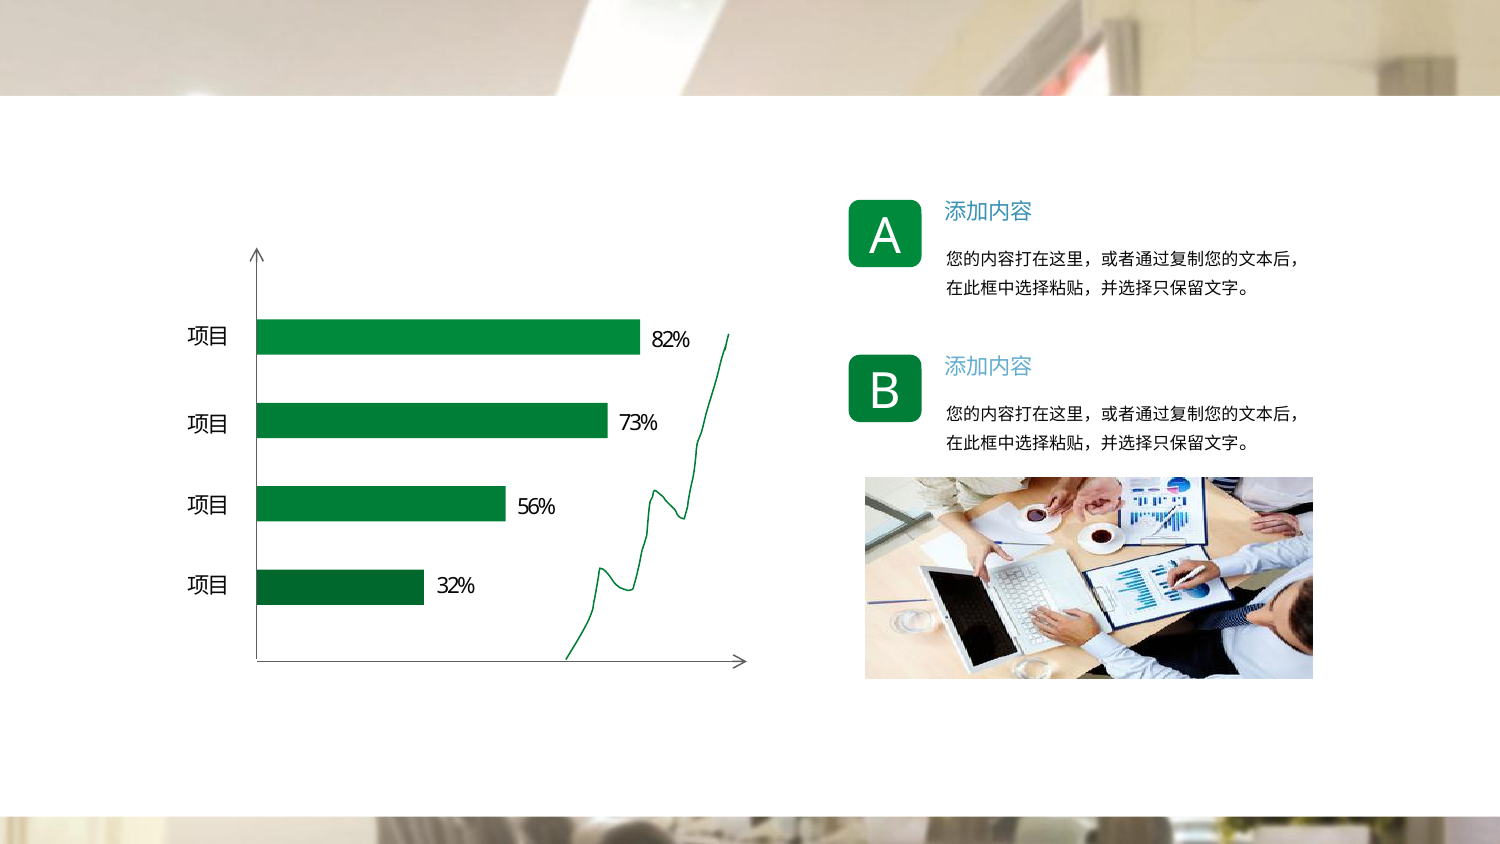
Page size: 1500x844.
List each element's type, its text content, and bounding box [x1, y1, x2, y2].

text_box 您的内容打在这里，或者通过复制您的文本后，在此框中选择粘贴，并选择只保留文字。 [934, 391, 1335, 459]
text_box A [846, 197, 924, 270]
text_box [256, 247, 748, 662]
picture [864, 476, 1313, 679]
picture [0, 0, 1500, 95]
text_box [175, 316, 265, 605]
text_box B [846, 352, 924, 425]
text_box 您的内容打在这里，或者通过复制您的文本后，在此框中选择粘贴，并选择只保留文字。 [934, 236, 1335, 304]
picture [0, 817, 1500, 844]
text_box 添加内容 [933, 346, 1115, 385]
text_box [425, 319, 723, 605]
text_box 添加内容 [933, 191, 1115, 230]
